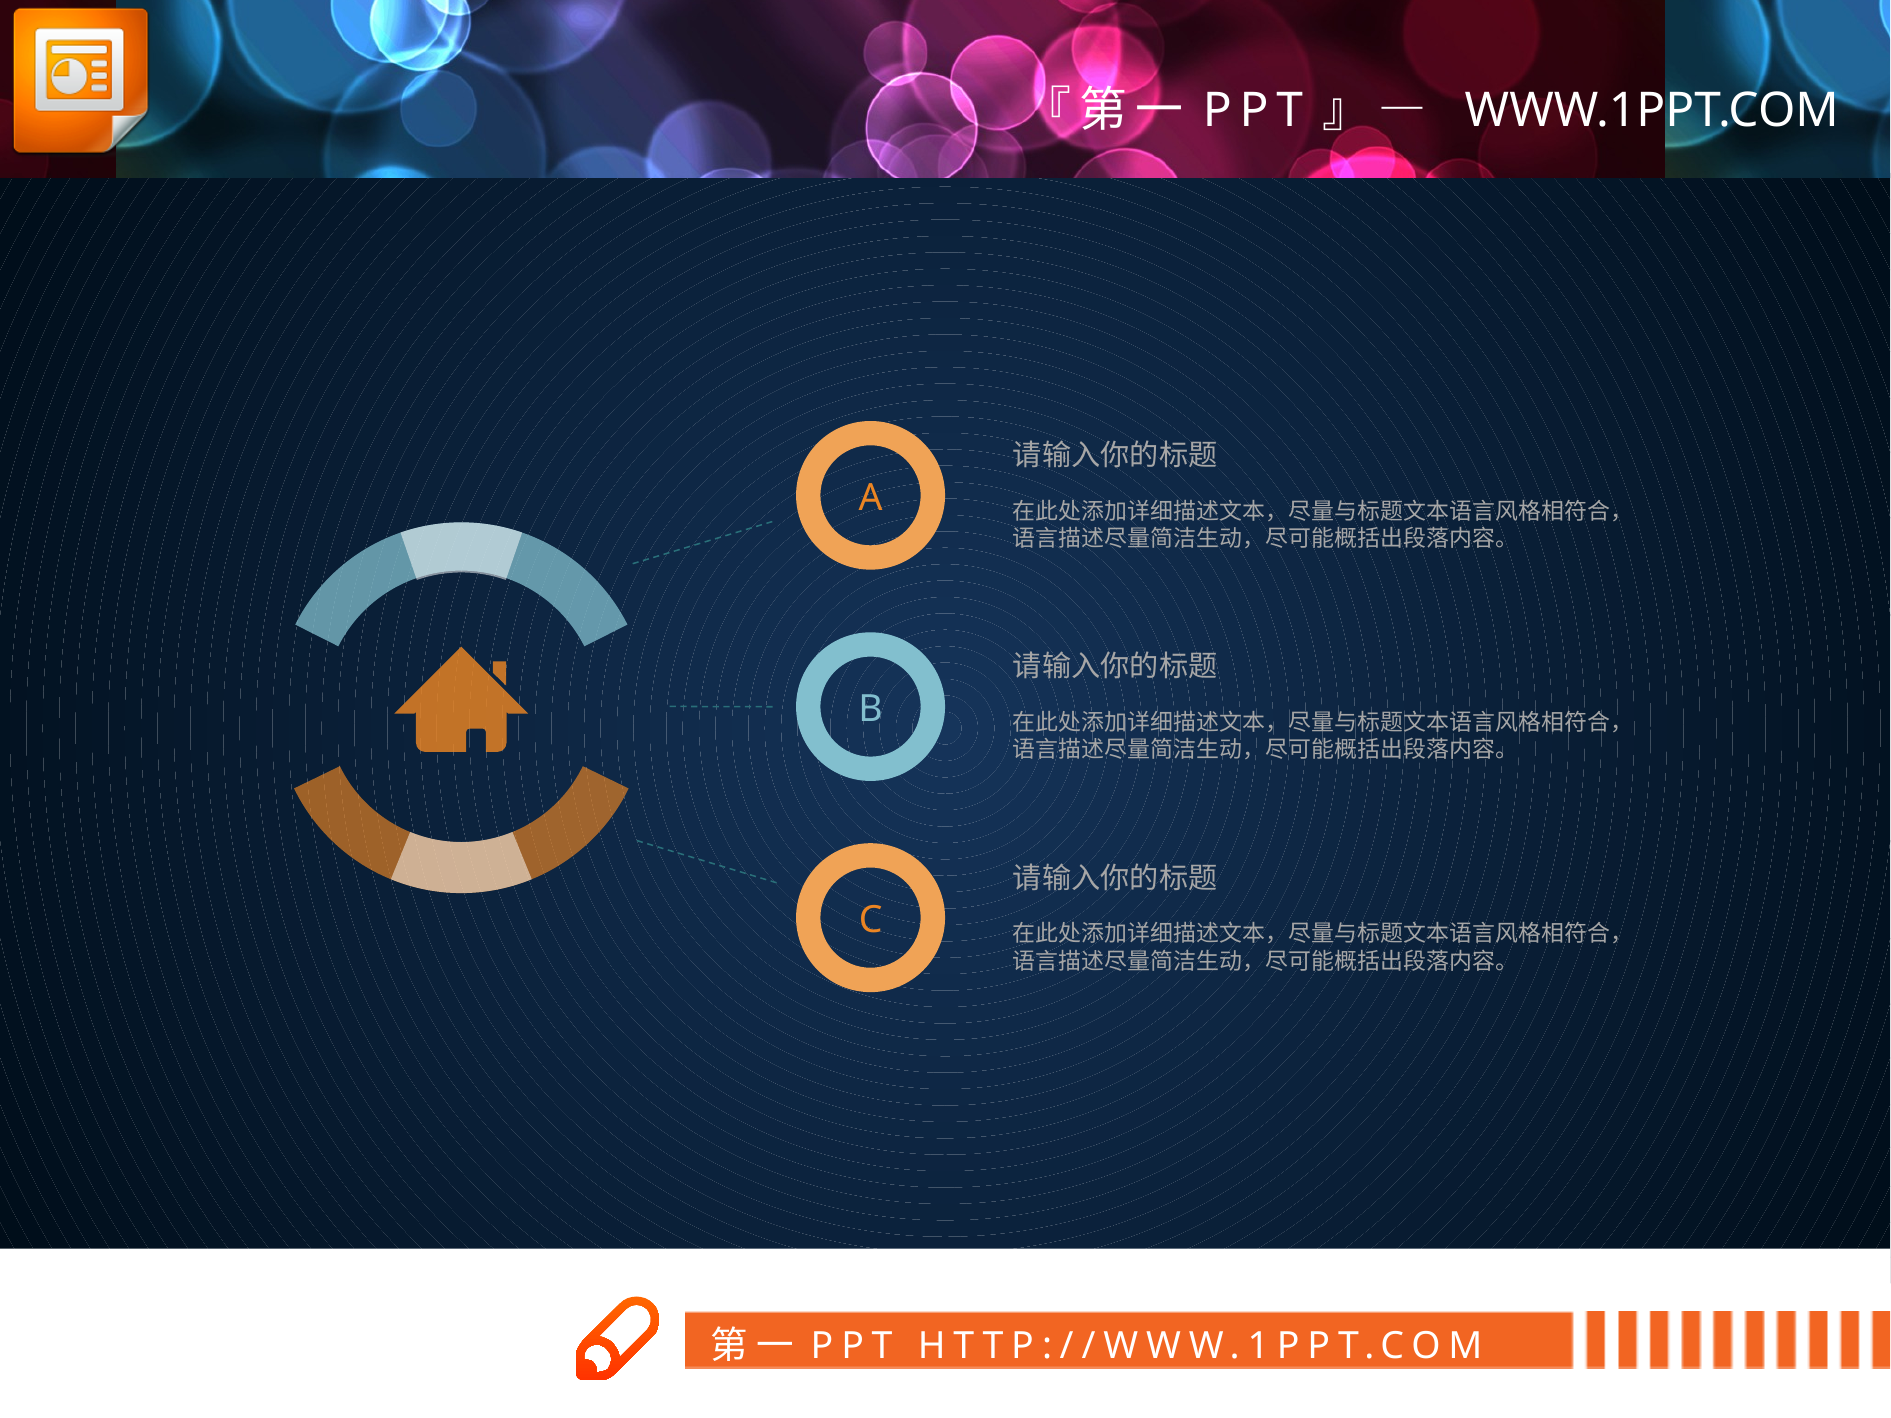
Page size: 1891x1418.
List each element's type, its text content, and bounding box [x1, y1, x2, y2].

text_box 请输入你的标题 在此处添加详细描述文本，尽量与标题文本语言风格相符合，语言描述尽量简洁生动，尽可能概括出段落内容。 [993, 426, 1649, 561]
text_box C [796, 843, 946, 993]
text_box A [796, 421, 946, 570]
text_box B [796, 632, 946, 781]
picture [685, 1311, 1891, 1369]
text_box 请输入你的标题 在此处添加详细描述文本，尽量与标题文本语言风格相符合，语言描述尽量简洁生动，尽可能概括出段落内容。 [993, 638, 1649, 772]
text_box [275, 522, 648, 895]
text_box 请输入你的标题 在此处添加详细描述文本，尽量与标题文本语言风格相符合，语言描述尽量简洁生动，尽可能概括出段落内容。 [993, 849, 1649, 984]
picture [0, 0, 1891, 178]
